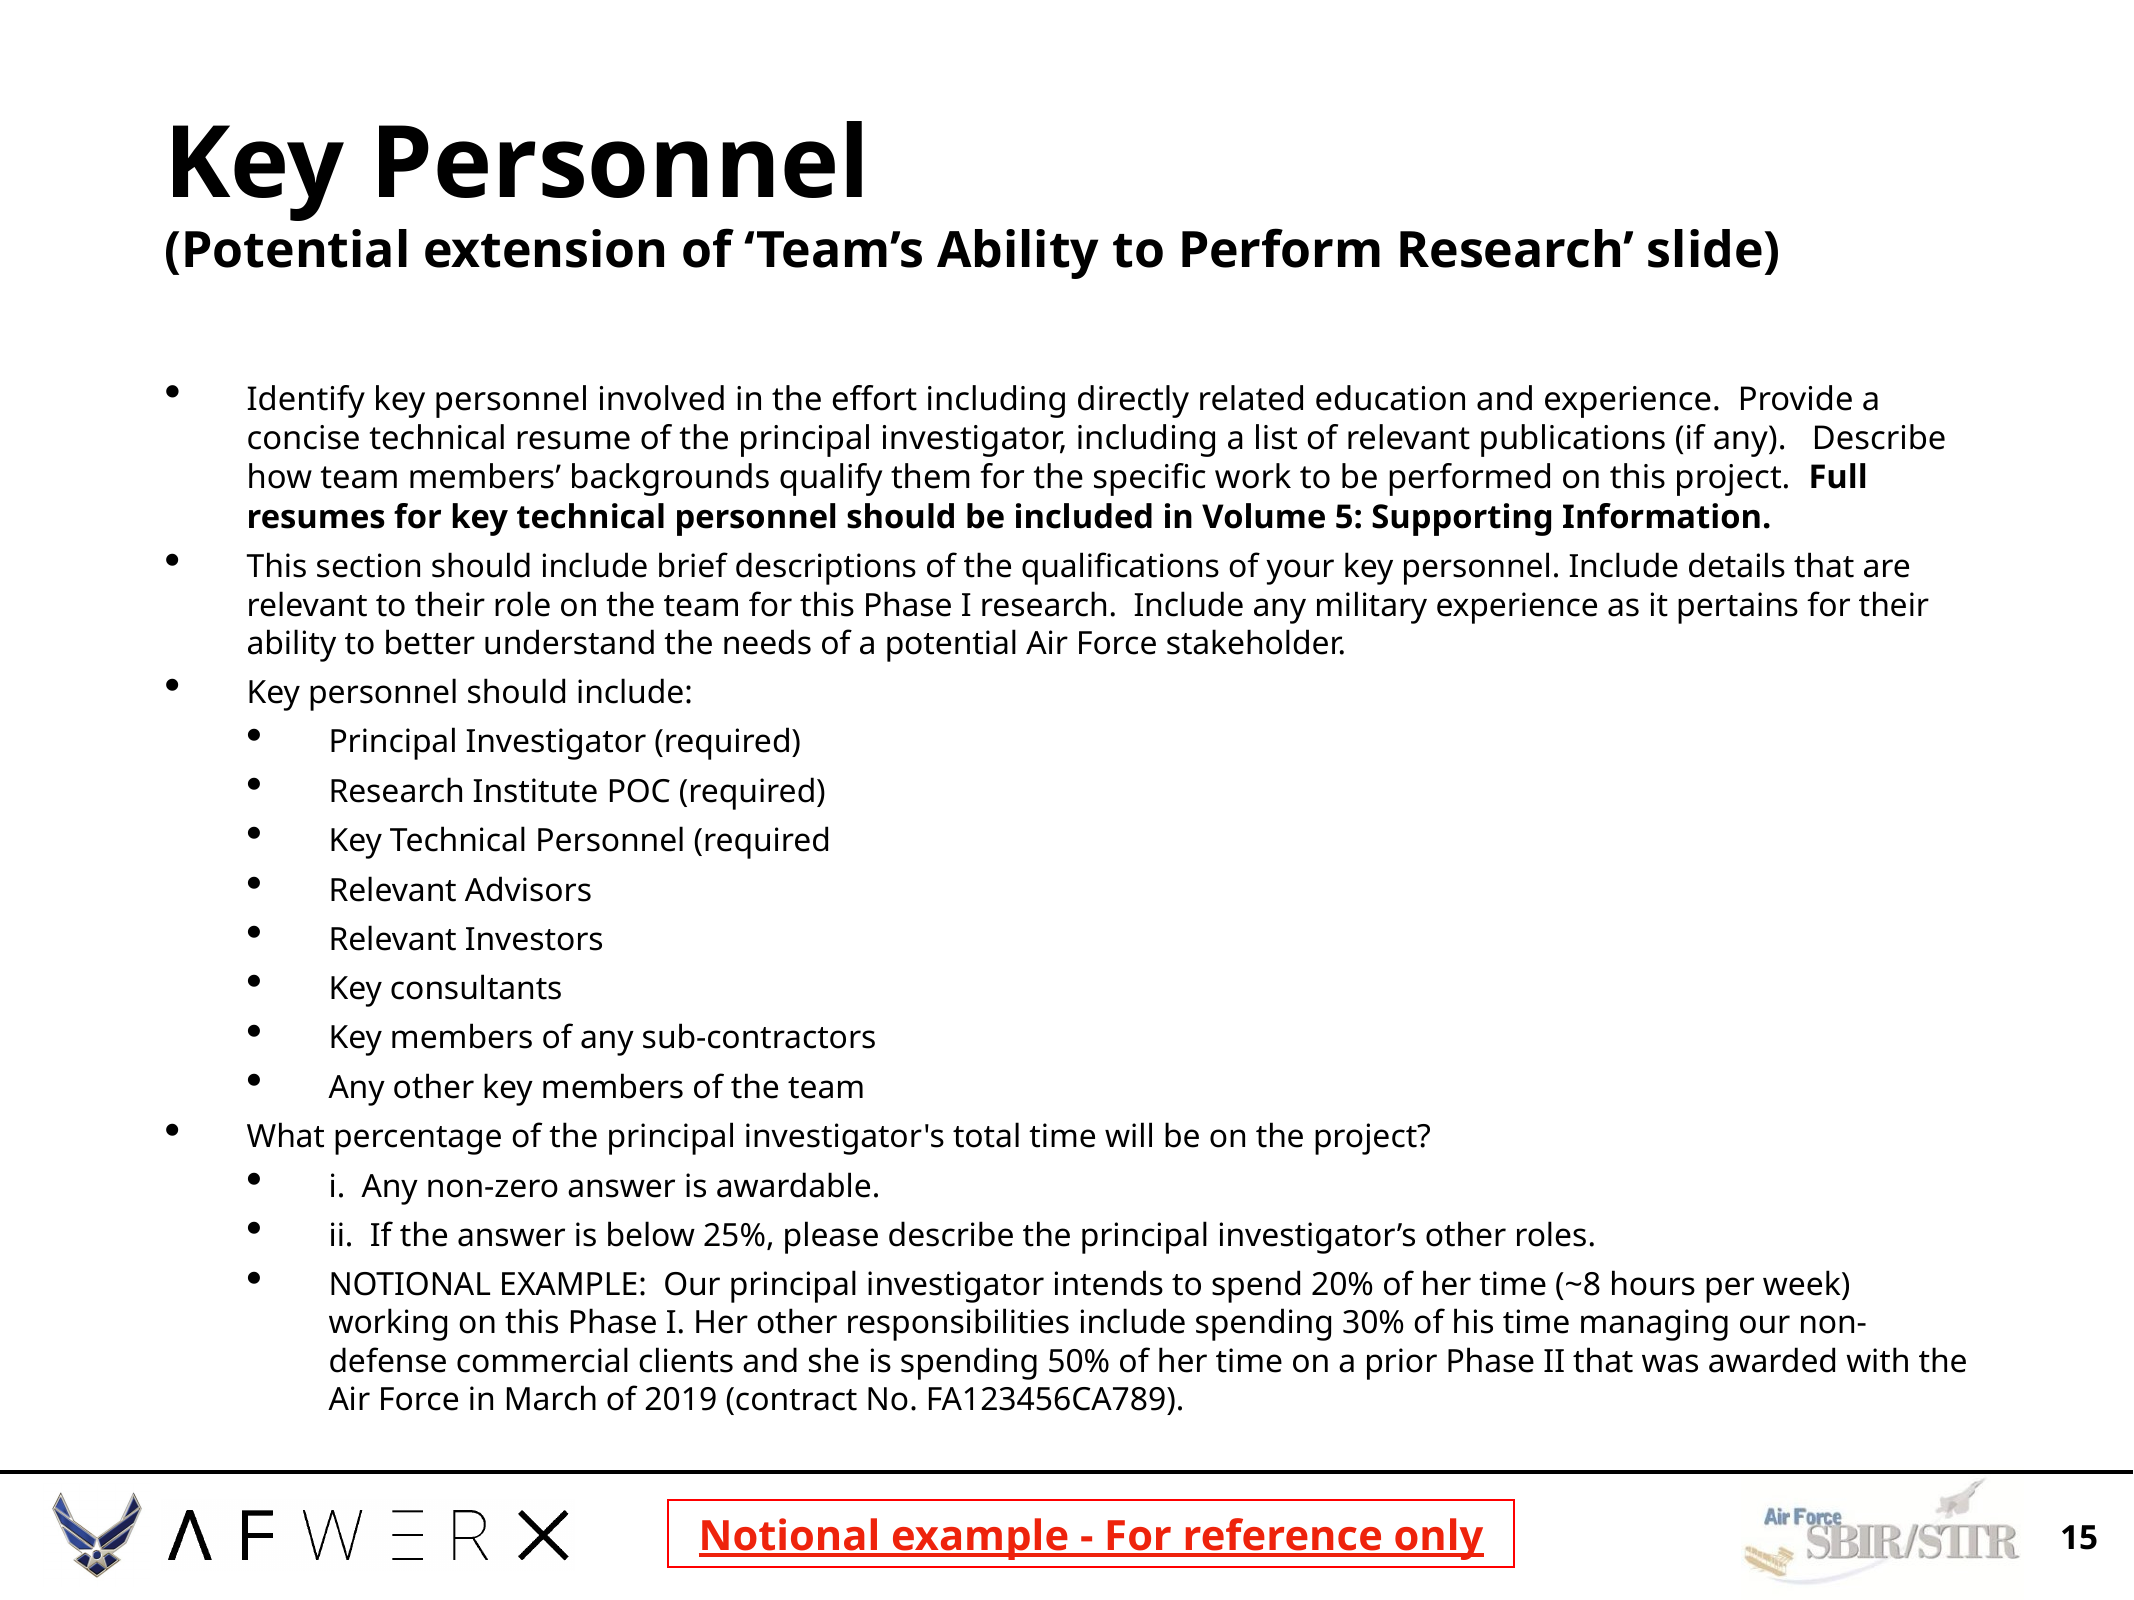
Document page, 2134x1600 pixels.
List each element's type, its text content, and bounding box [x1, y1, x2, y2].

title Key Personnel (Potential extension of ‘Team’s Ability to Perform Research’ slide) [155, 41, 1978, 334]
text_box Most Phase I companies do have these costs. Provide estimates and top-level details of your estimated travel costs. (The actual values are likely to be different than these estimates, and that is okay.) [1741, 1474, 2024, 1600]
picture [43, 1483, 151, 1587]
list Identify key personnel involved in the effort including directly related education and experience. Provide a concise technical resume of the principal investigator, including a list of relevant publications (if any). Describe how team members’ backgrounds qualify them for the specific work to be performed on this project. Full resumes for key technical personnel should be included in Volume 5: Supporting Information. This section should include brief descriptions of the qualifications of your key personnel. Include details that are relevant to their role on the team for this Phase I research. Include any military experience as it pertains for their ability to better understand the needs of a potential Air Force stakeholder. Key personnel should include: Principal Investigator (required) Research Institute POC (required) Key Technical Personnel (required Relevant Advisors Relevant Investors Key consultants Key members of any sub-contractors Any other key members of the team What percentage of the principal investigator's total time will be on the project? i. Any non-zero answer is awardable. ii. If the answer is below 25%, please describe the principal investigator’s other roles. NOTIONAL EXAMPLE: Our principal investigator intends to spend 20% of her time (~8 hours per week) working on this Phase I. Her other responsibilities include spending 30% of his time managing our non-defense commercial clients and she is spending 50% of her time on a prior Phase II that was awarded with the Air Force in March of 2019 (contract No. FA123456CA789). [155, 368, 1978, 1457]
